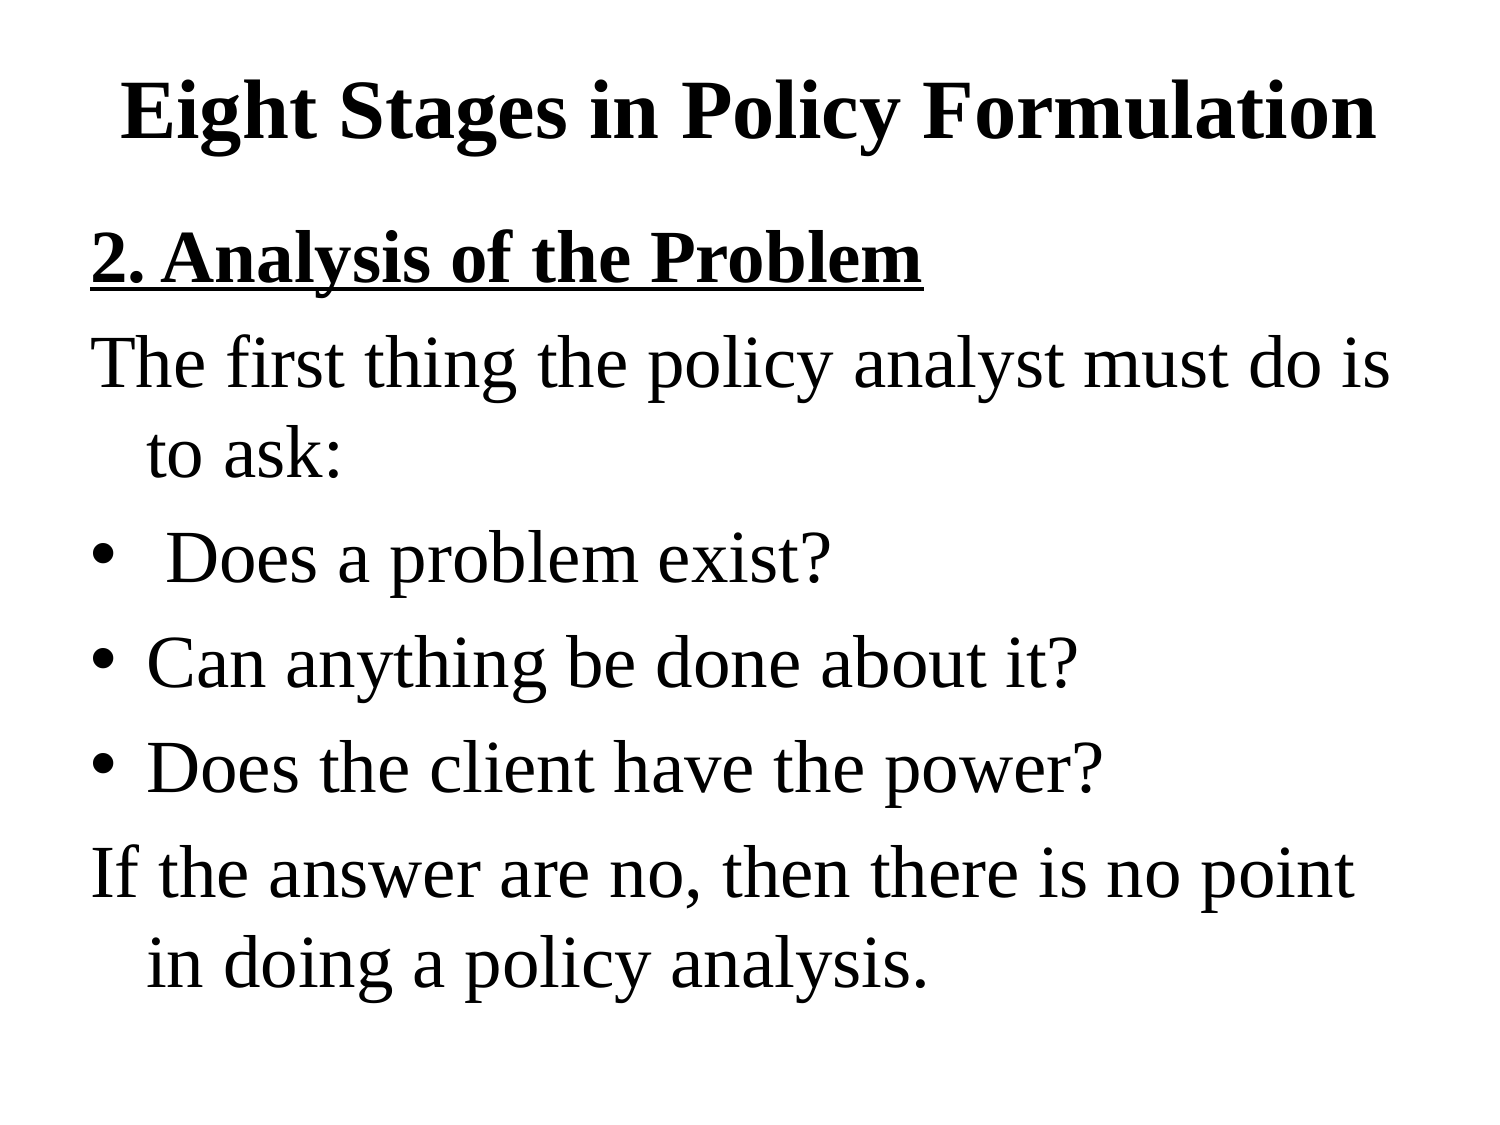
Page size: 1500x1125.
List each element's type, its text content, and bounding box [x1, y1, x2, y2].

title Eight Stages in Policy Formulation [75, 45, 1425, 175]
list 2. Analysis of the Problem The first thing the policy analyst must do is to ask: Does a problem exist? Can anything be done about it? Does the client have the power? If the answer are no, then there is no point in doing a policy analysis. [75, 200, 1425, 1038]
